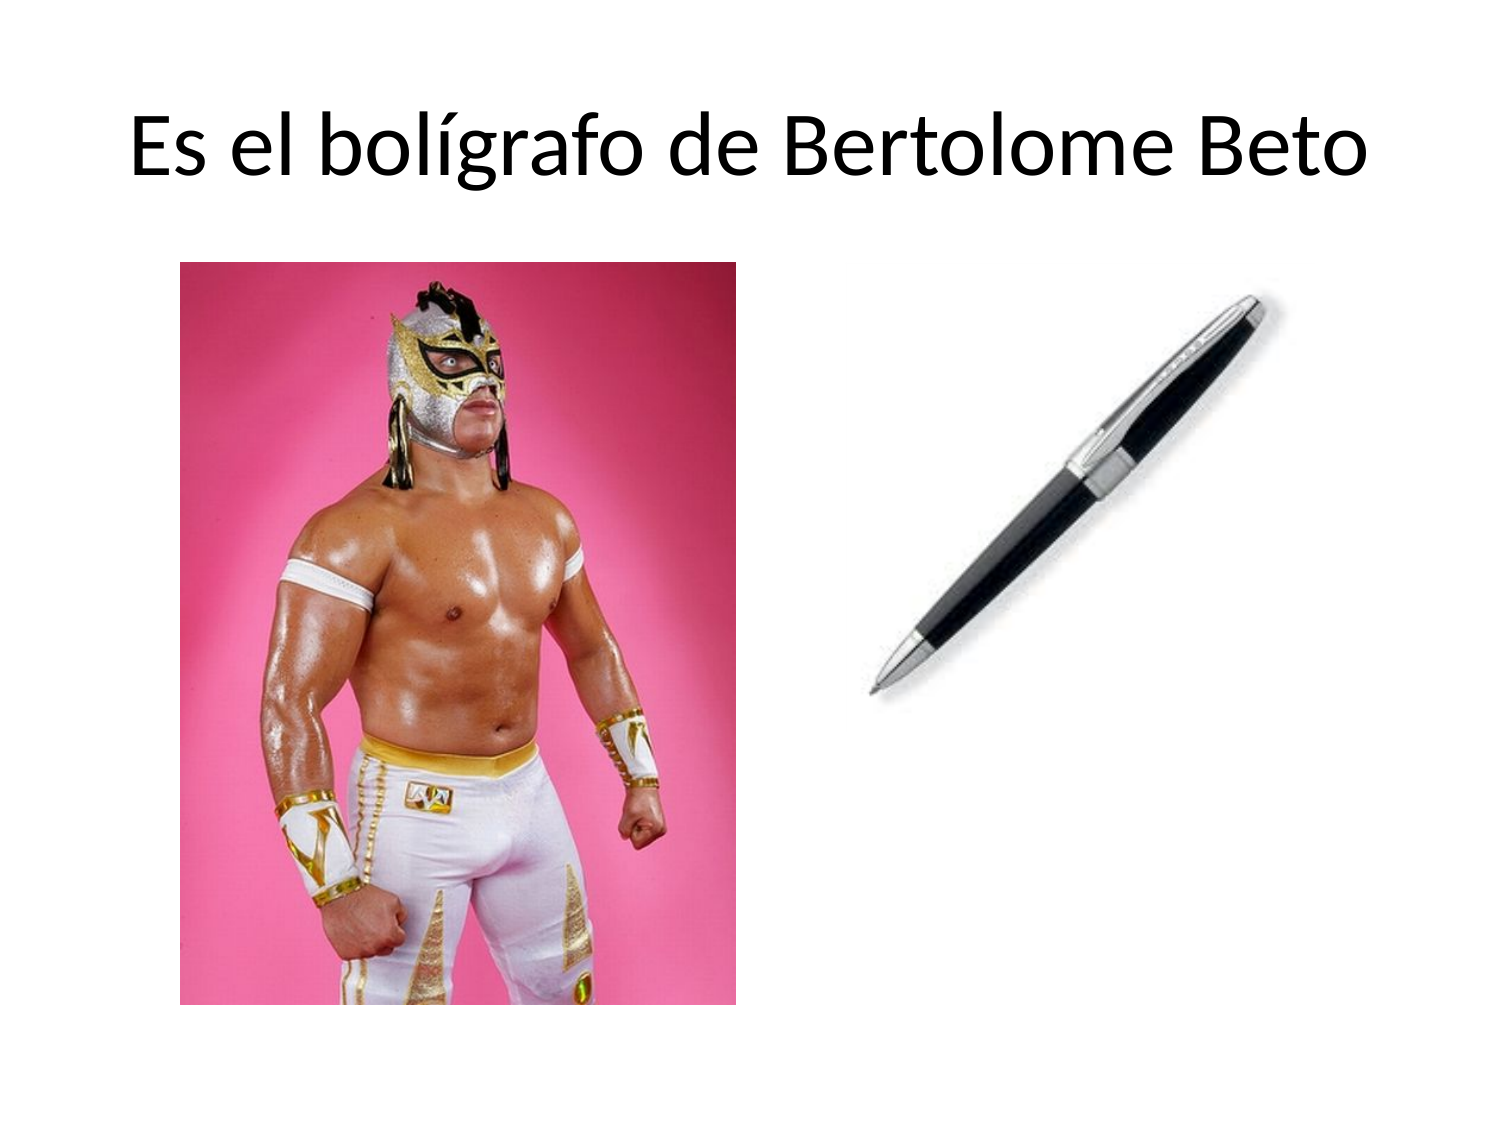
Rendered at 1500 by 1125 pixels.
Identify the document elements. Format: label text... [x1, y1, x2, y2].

title Es el bolígrafo de Bertolome Beto [75, 45, 1425, 233]
picture [0, 262, 1315, 1006]
